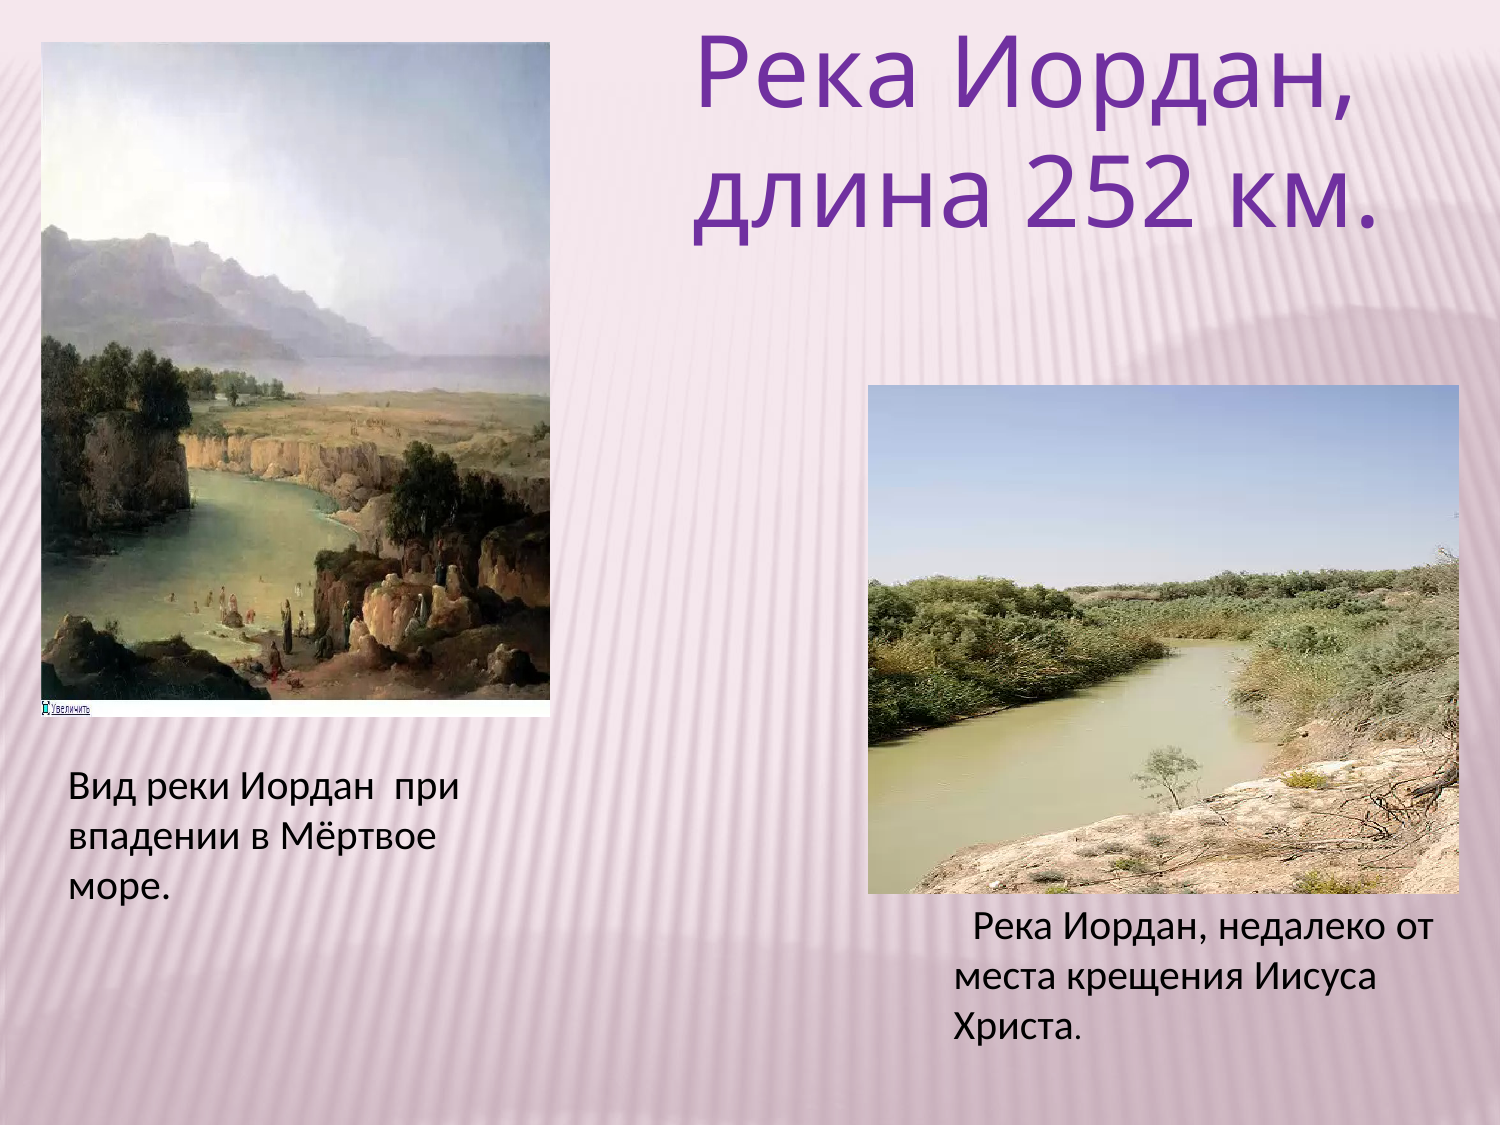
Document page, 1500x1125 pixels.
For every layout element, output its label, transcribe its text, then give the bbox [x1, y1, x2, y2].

text_box Вид реки Иордан при впадении в Мёртвое море. [53, 750, 550, 916]
text_box Река Иордан, недалеко от места крещения Иисуса Христа. [938, 909, 1459, 1056]
text_box Река Иордан, длина 252 км. [596, 0, 1459, 390]
picture [40, 42, 550, 717]
picture [867, 385, 1460, 894]
